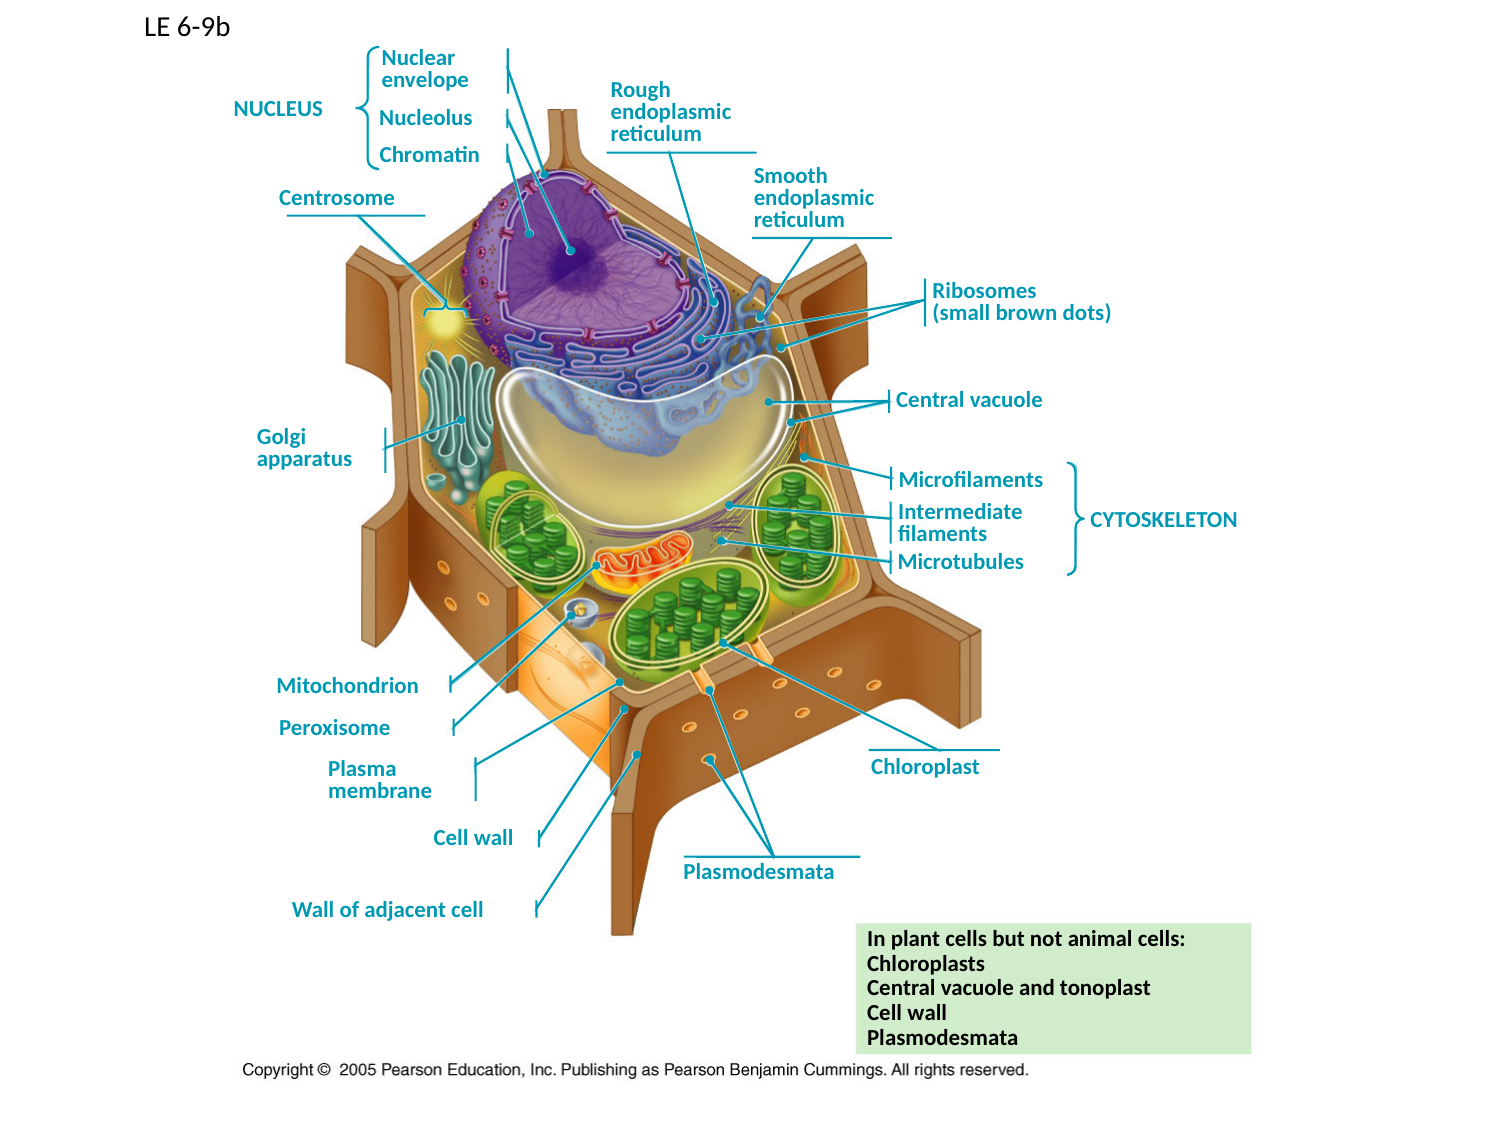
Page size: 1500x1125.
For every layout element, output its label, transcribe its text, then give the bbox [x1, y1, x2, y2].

picture [214, 36, 1286, 1088]
title LE 6-9b [24, 0, 350, 50]
